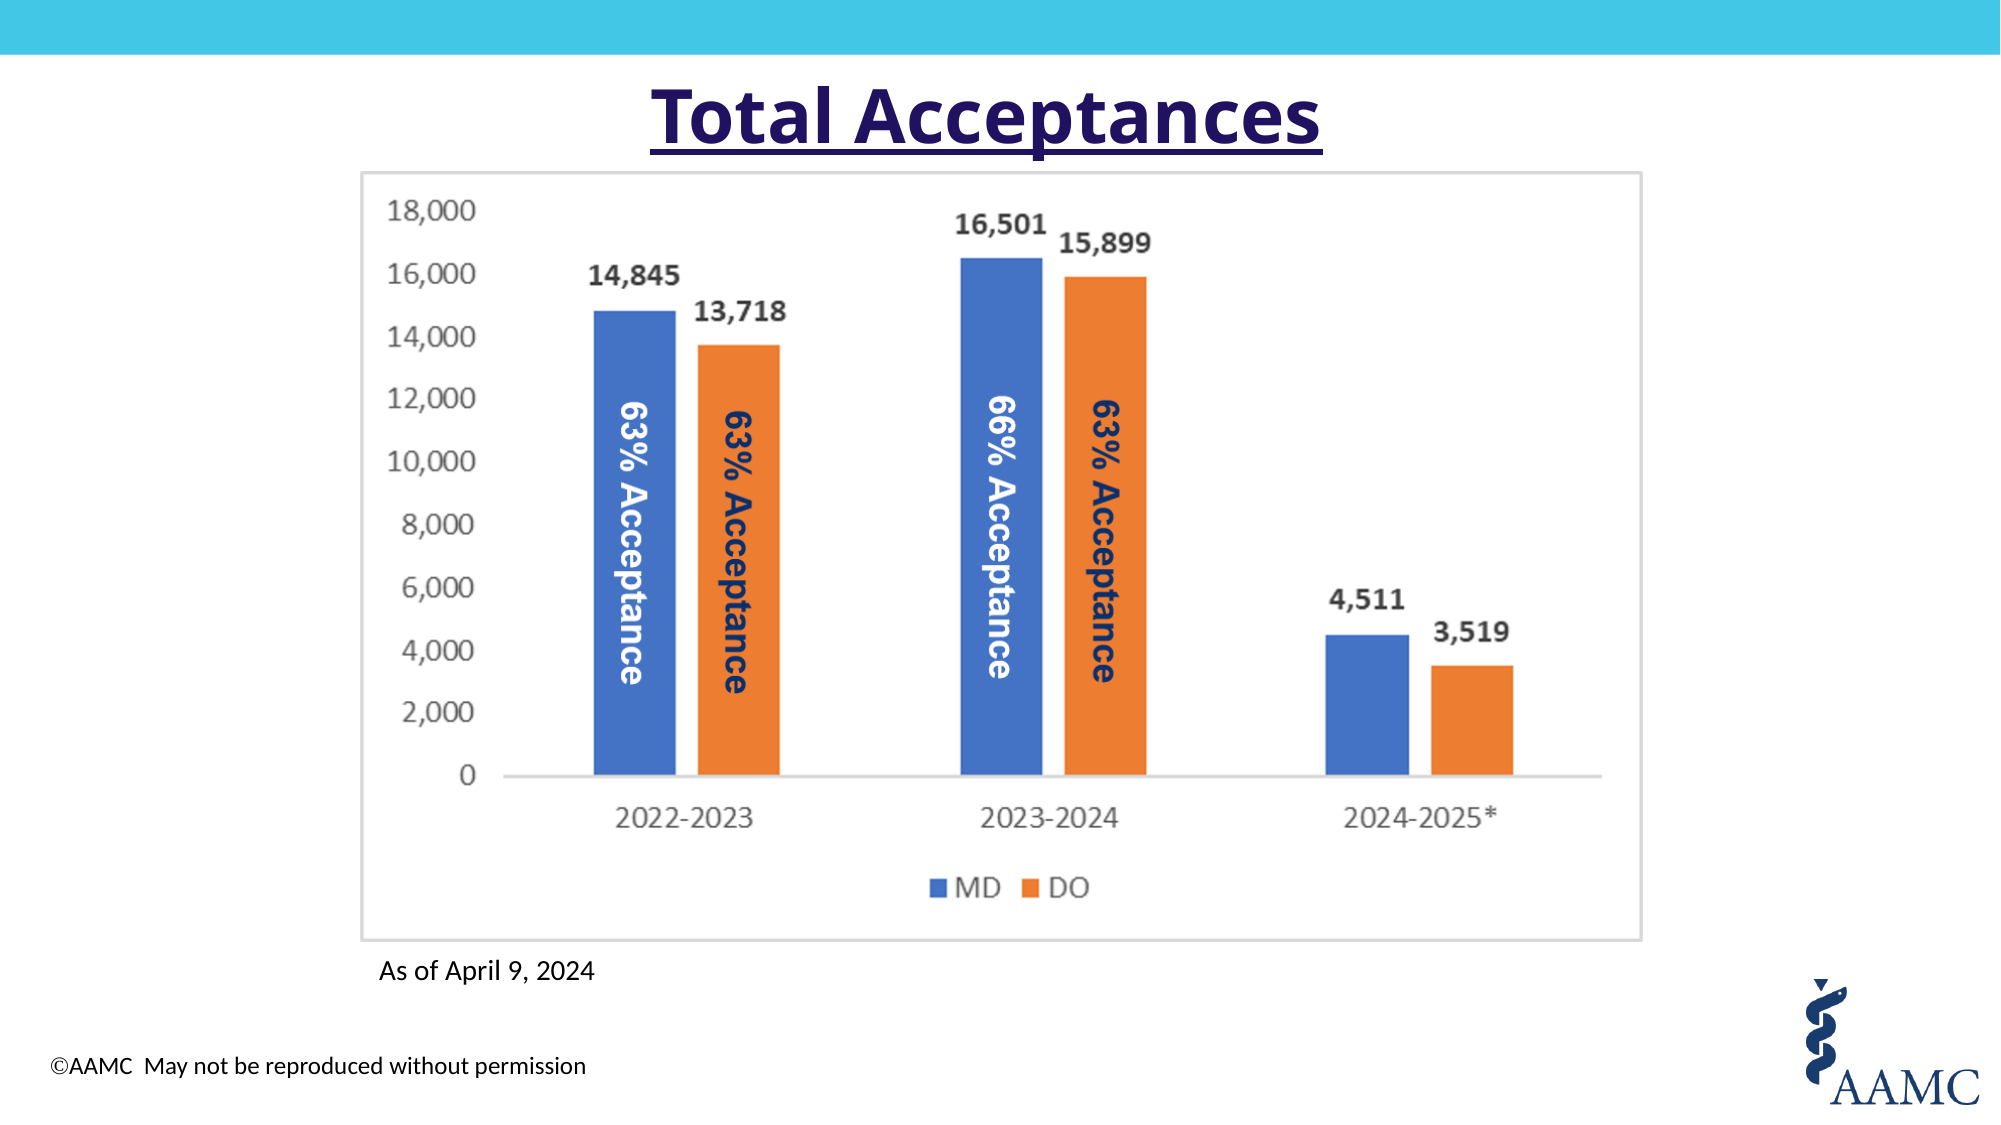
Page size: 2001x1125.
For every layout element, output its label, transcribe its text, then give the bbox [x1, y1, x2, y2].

text_box ©AAMC May not be reproduced without permission [35, 1042, 933, 1125]
picture [0, 0, 2001, 1125]
title Total Acceptances [123, 61, 1849, 178]
text_box As of April 9, 2024 [364, 954, 839, 994]
